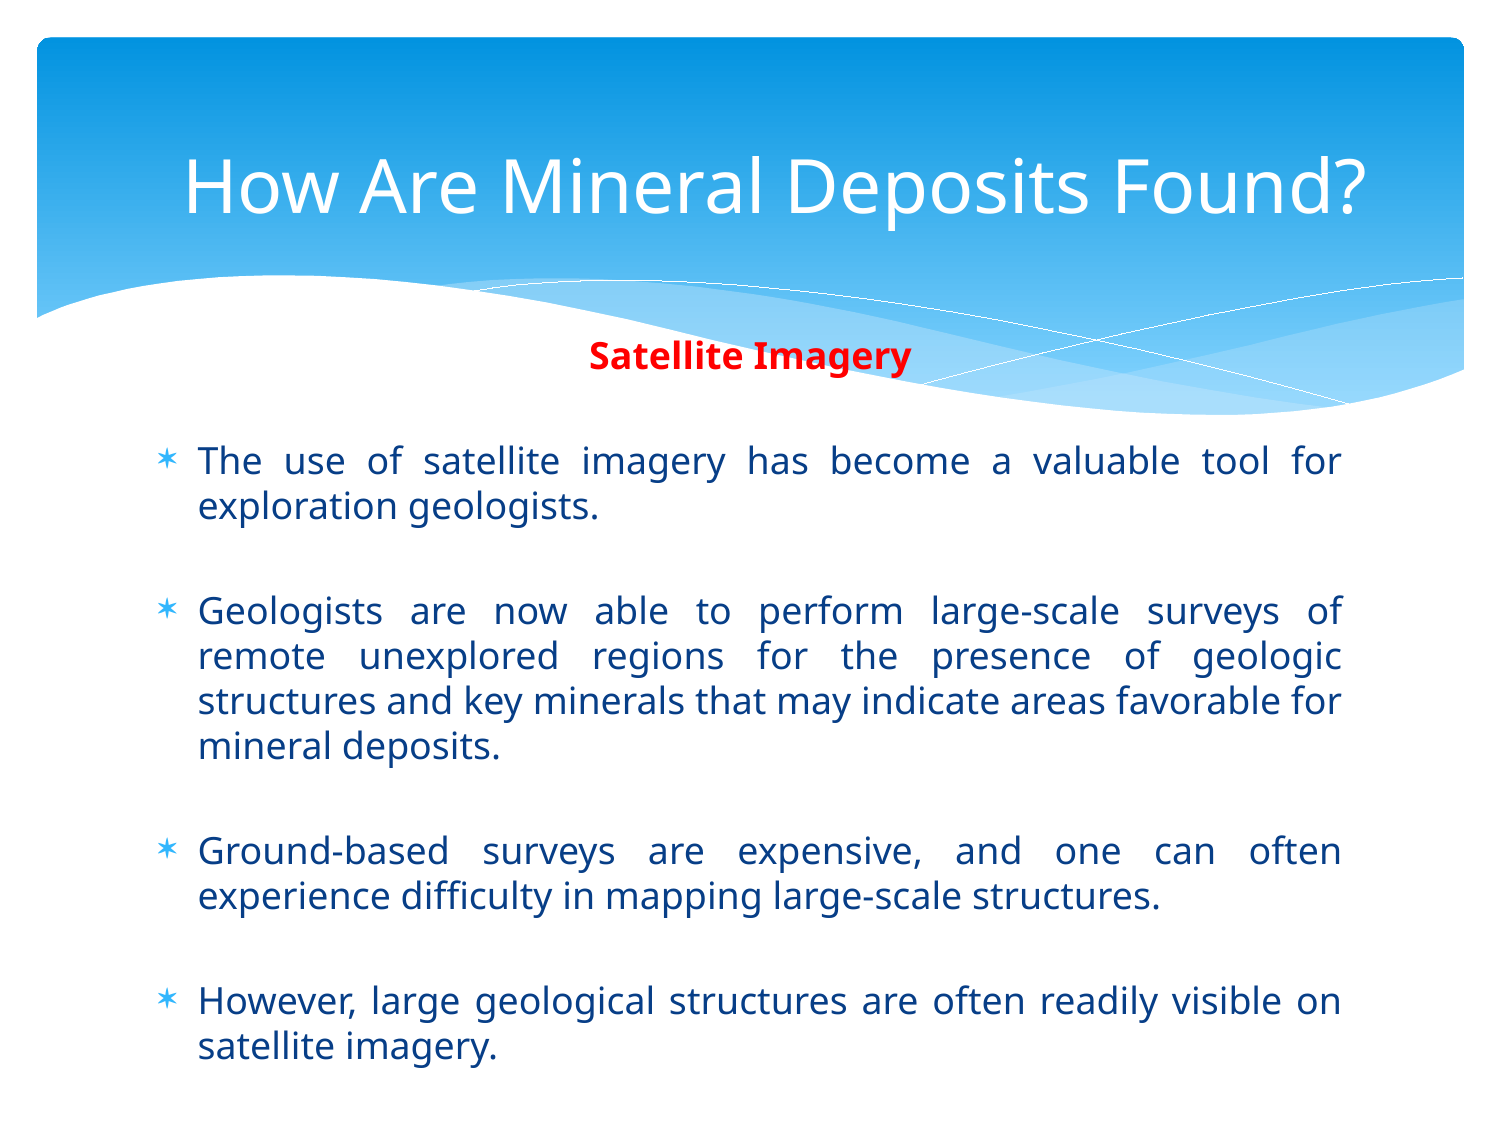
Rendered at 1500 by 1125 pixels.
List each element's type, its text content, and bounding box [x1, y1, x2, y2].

list Satellite Imagery The use of satellite imagery has become a valuable tool for exploration geologists. Geologists are now able to perform large-scale surveys of remote unexplored regions for the presence of geologic structures and key minerals that may indicate areas favorable for mineral deposits. Ground-based surveys are expensive, and one can often experience difficulty in mapping large-scale structures. However, large geological structures are often readily visible on satellite imagery. [143, 324, 1359, 1075]
text_box How Are Mineral Deposits Found? [99, 80, 1450, 286]
